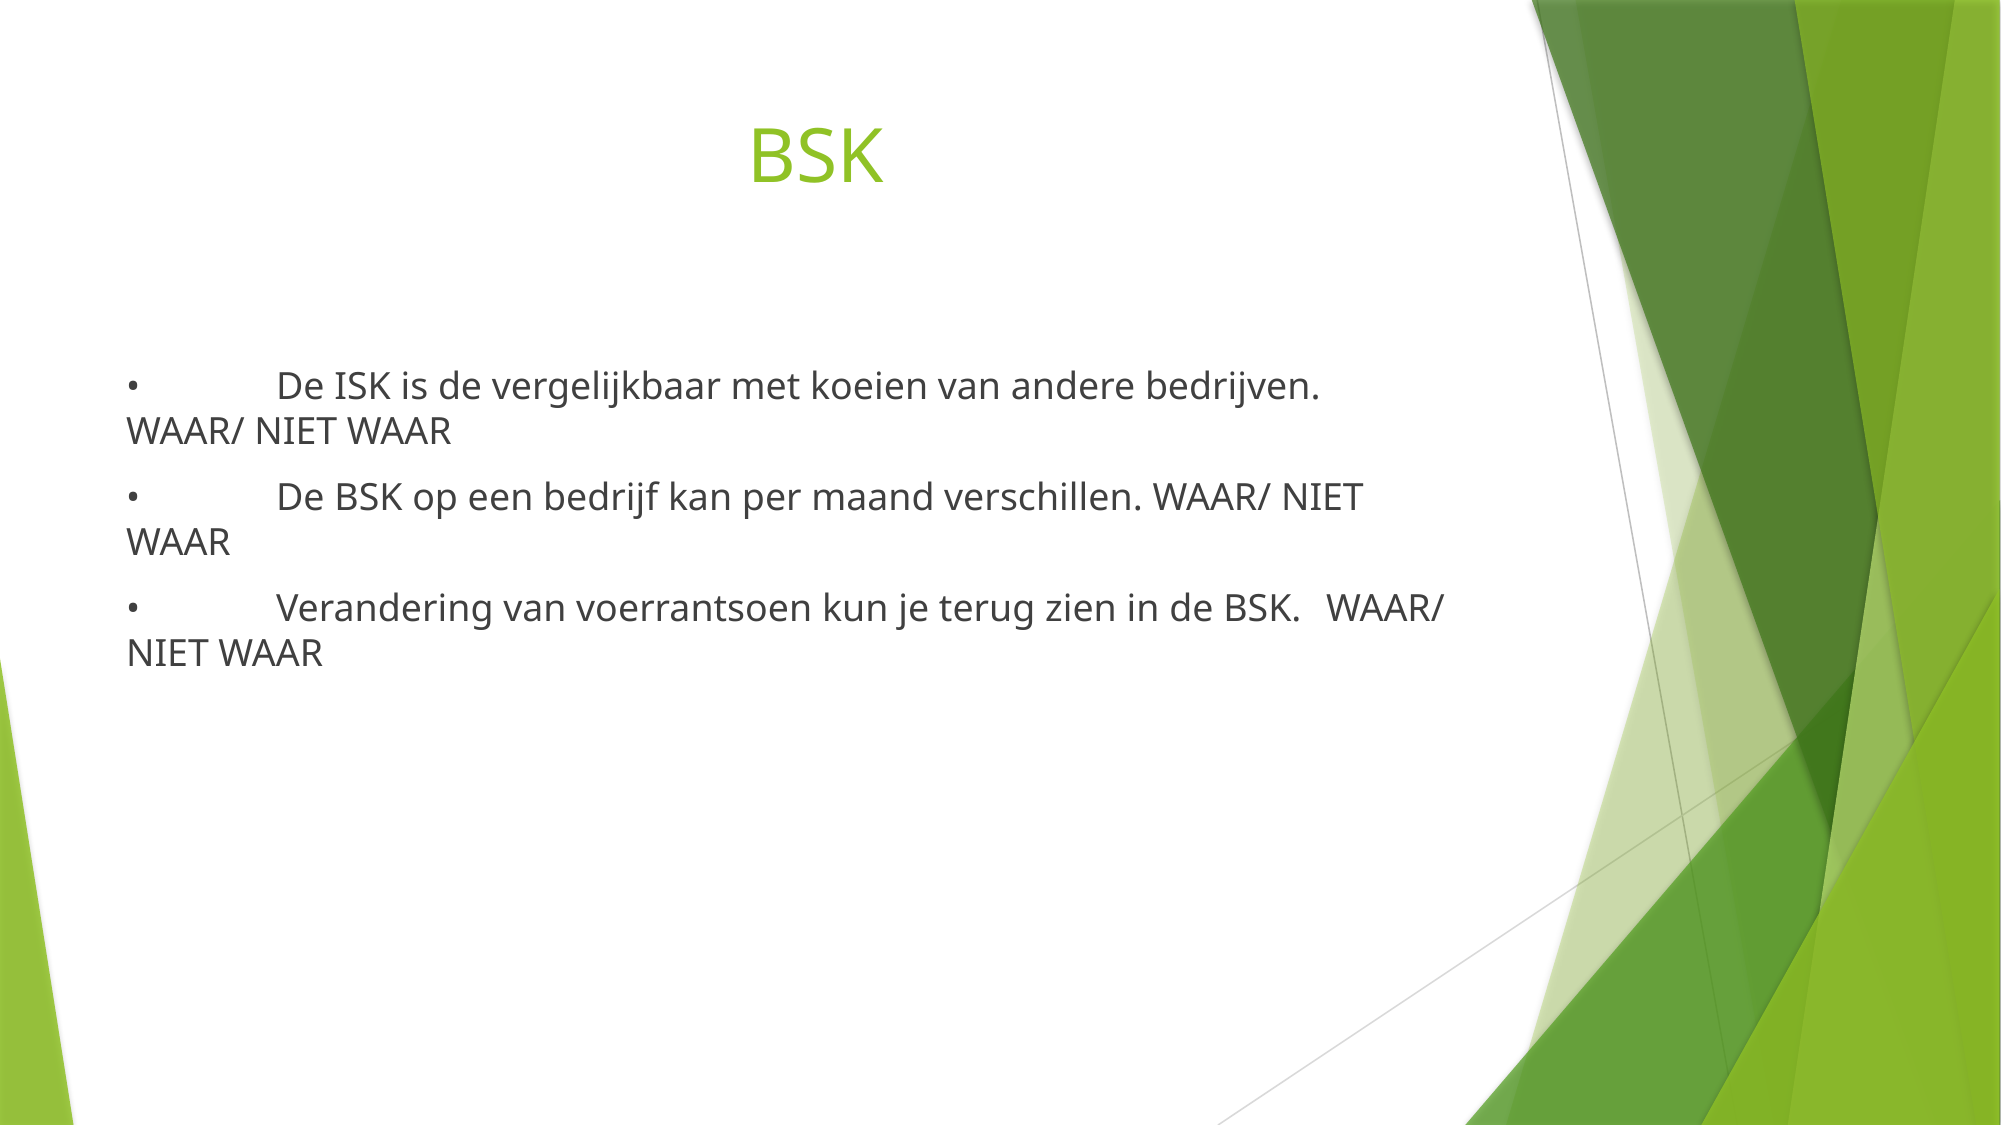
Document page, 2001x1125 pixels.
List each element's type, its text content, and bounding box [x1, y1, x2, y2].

list • De ISK is de vergelijkbaar met koeien van andere bedrijven. WAAR/ NIET WAAR • De BSK op een bedrijf kan per maand verschillen. WAAR/ NIET WAAR • Verandering van voerrantsoen kun je terug zien in de BSK. WAAR/ NIET WAAR [111, 354, 1522, 992]
title BSK [111, 99, 1522, 317]
